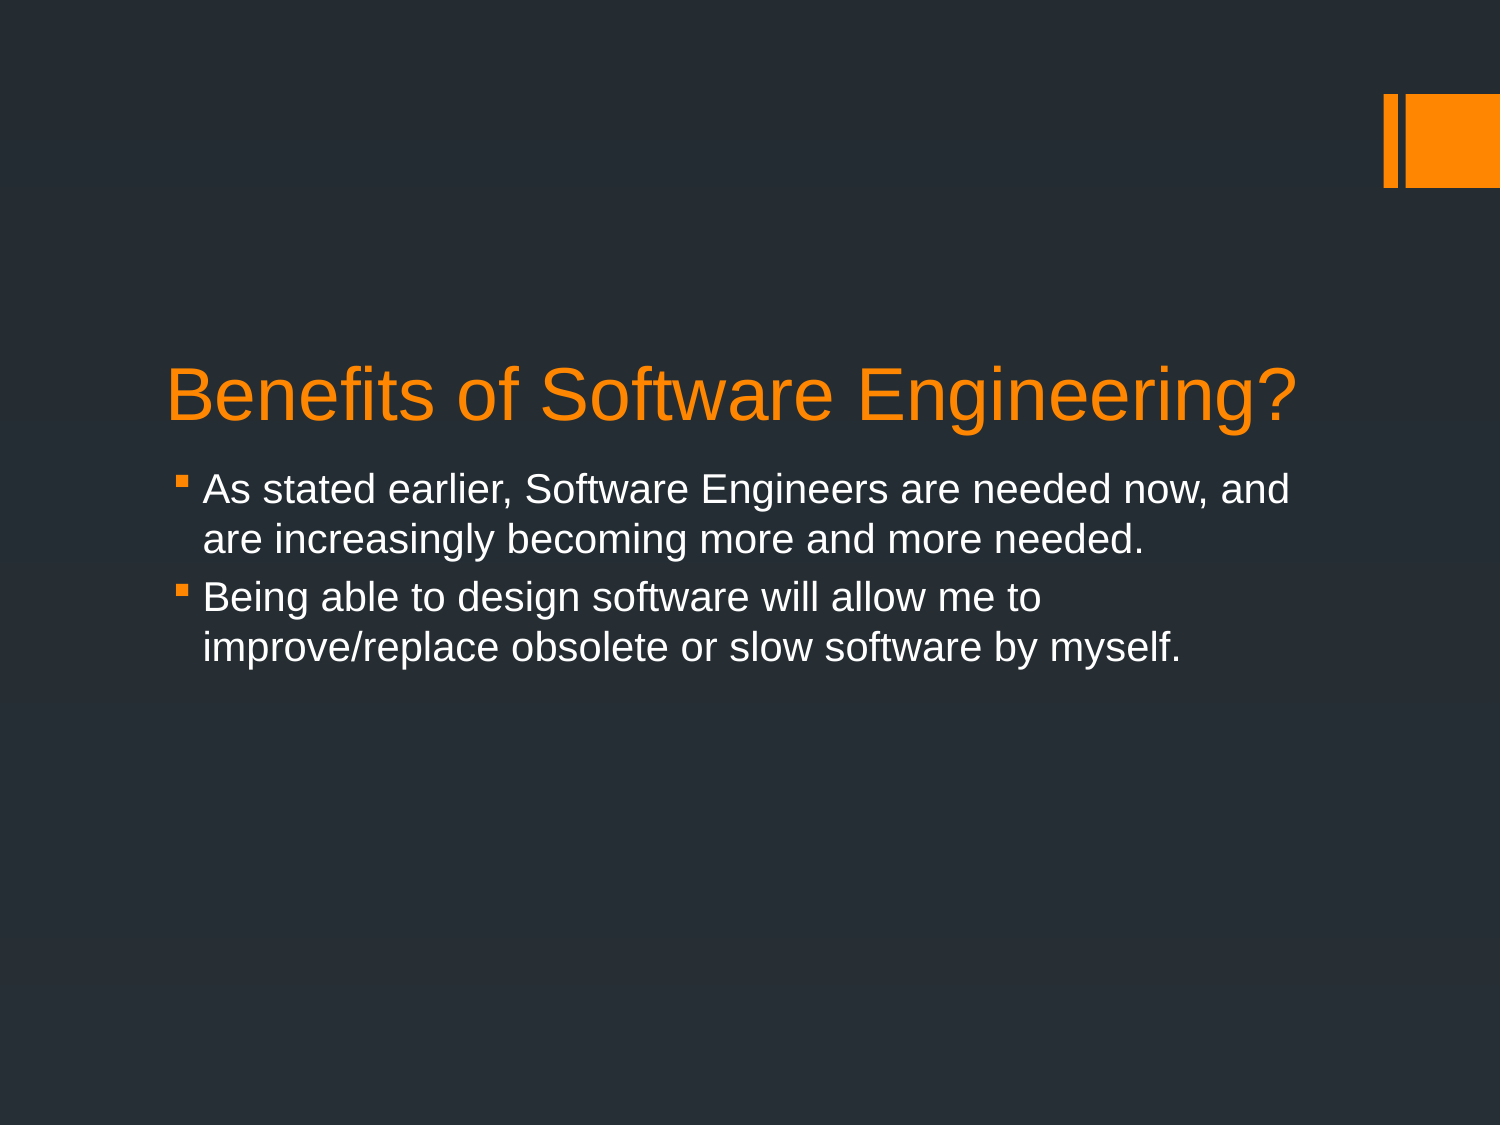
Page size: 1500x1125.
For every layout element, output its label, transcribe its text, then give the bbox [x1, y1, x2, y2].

title Benefits of Software Engineering? [150, 253, 1350, 443]
list As stated earlier, Software Engineers are needed now, and are increasingly becoming more and more needed. Being able to design software will allow me to improve/replace obsolete or slow software by myself. [150, 454, 1350, 1035]
